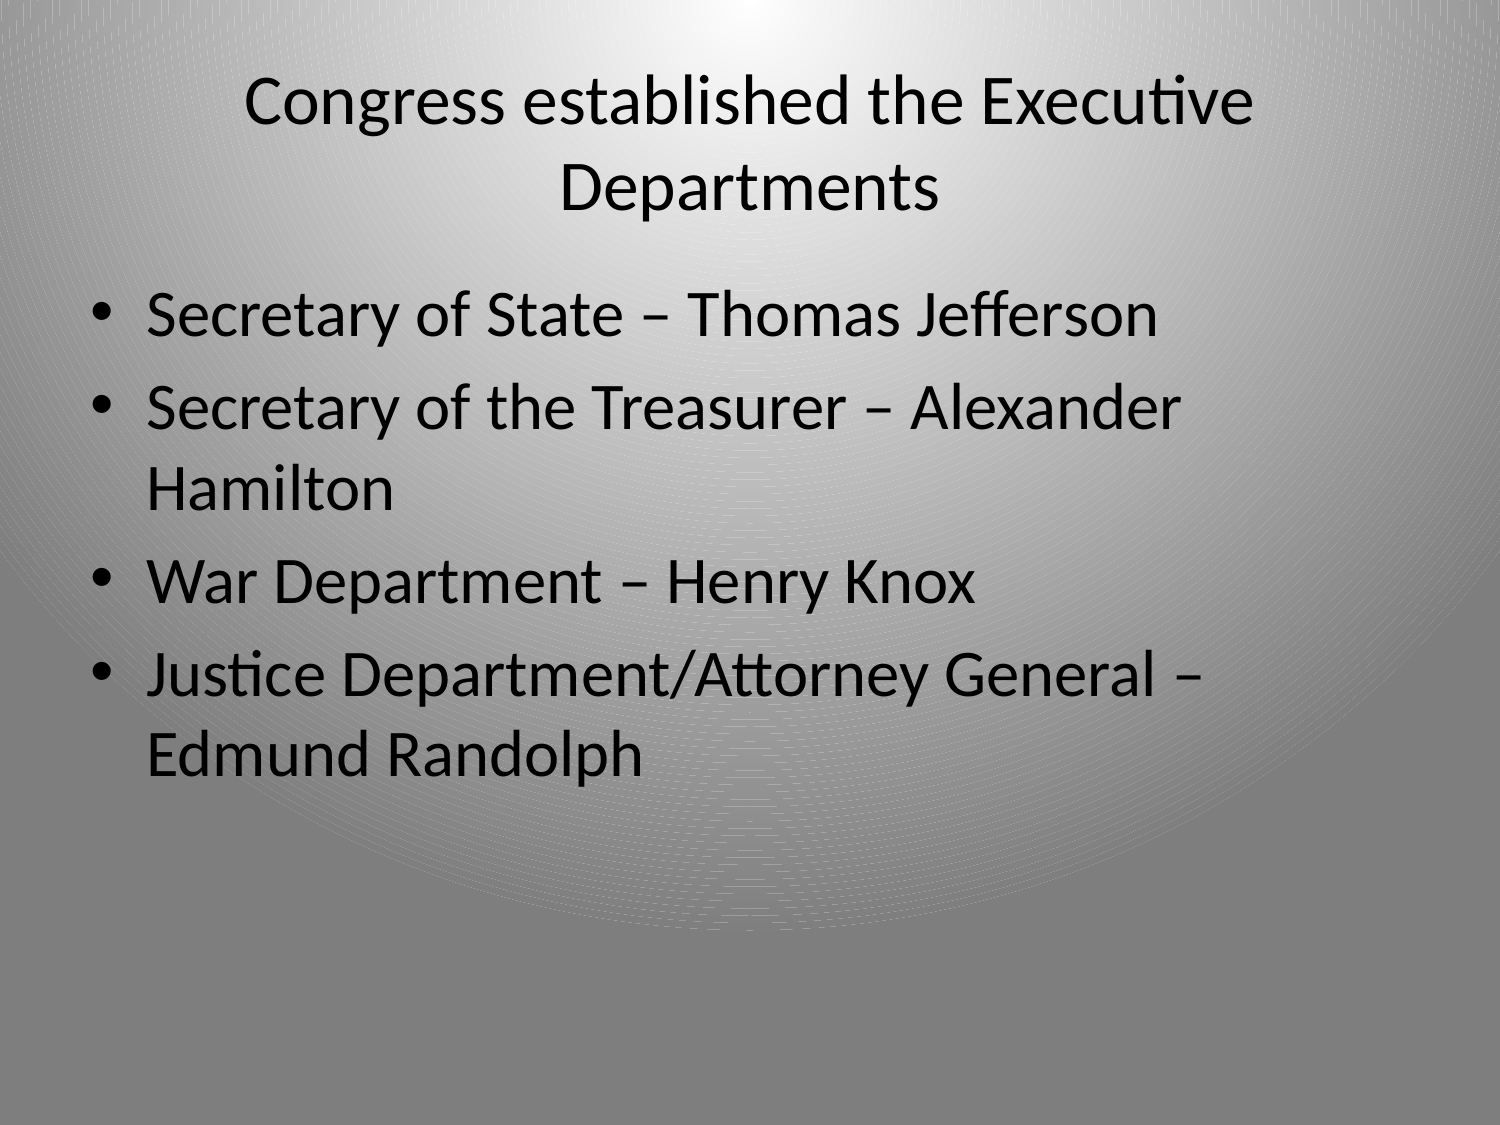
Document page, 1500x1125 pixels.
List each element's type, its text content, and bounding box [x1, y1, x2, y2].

title Congress established the Executive Departments [75, 45, 1425, 233]
list Secretary of State – Thomas Jefferson Secretary of the Treasurer – Alexander Hamilton War Department – Henry Knox Justice Department/Attorney General – Edmund Randolph [75, 262, 1425, 1005]
